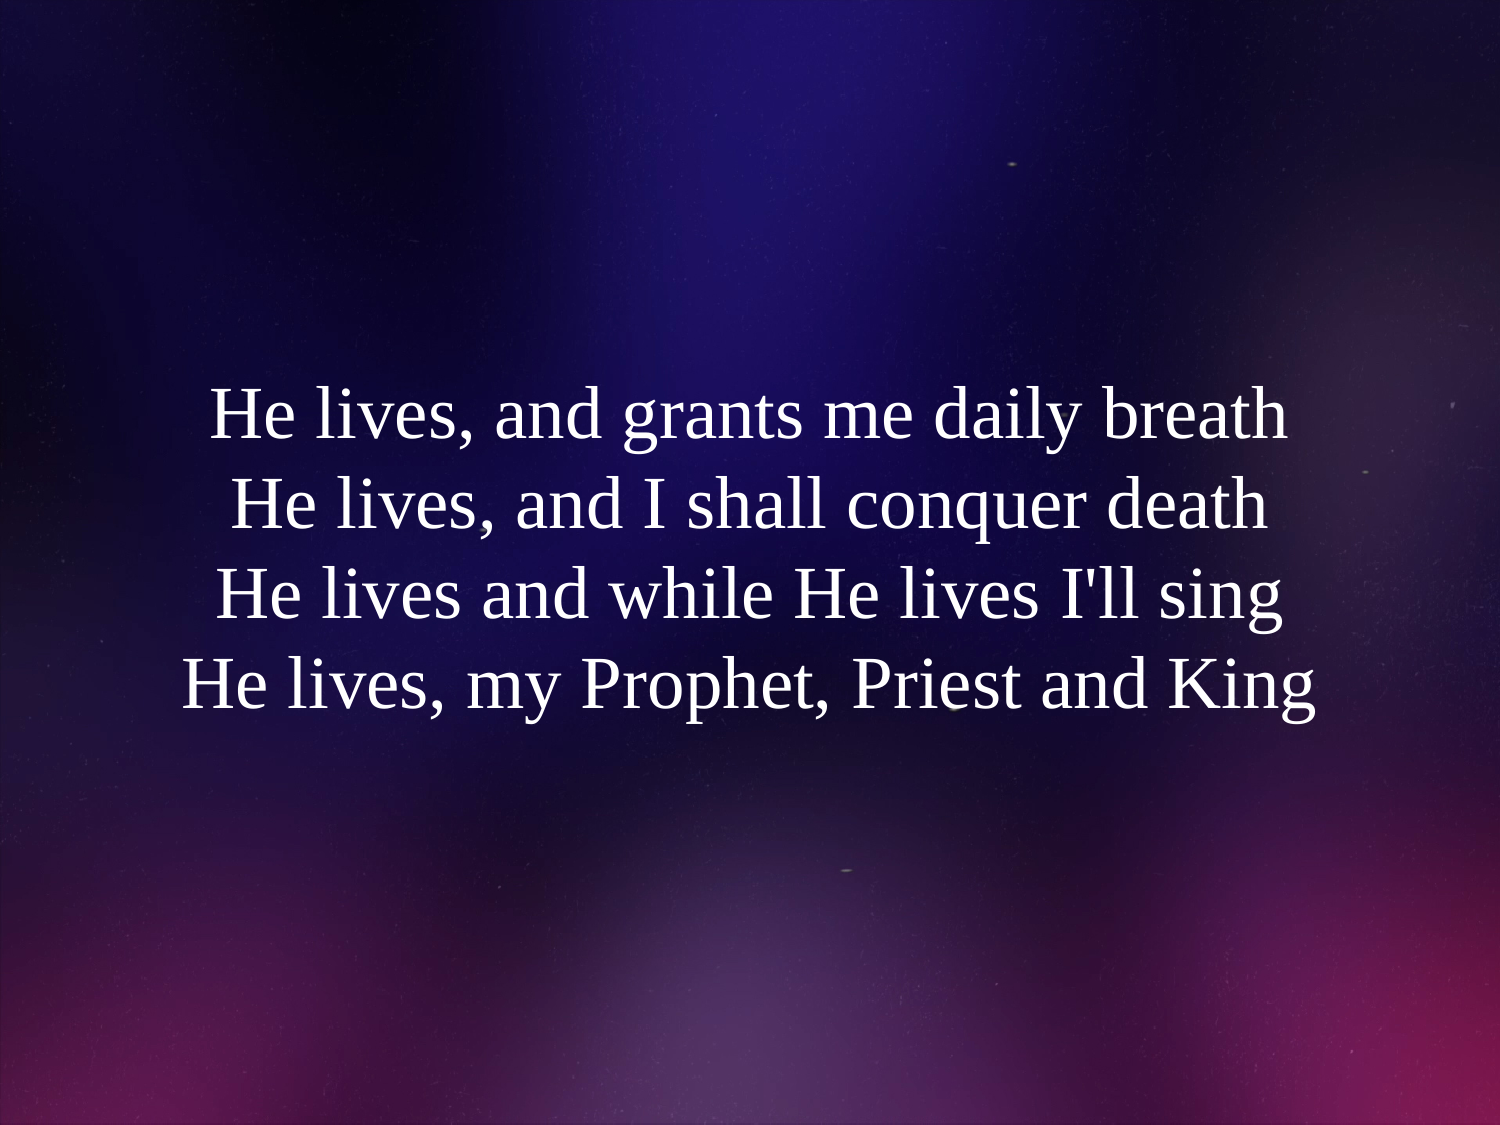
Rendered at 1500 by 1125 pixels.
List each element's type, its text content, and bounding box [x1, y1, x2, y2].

picture [0, 0, 1500, 1125]
title He lives, and grants me daily breath He lives, and I shall conquer death He lives and while He lives I'll sing He lives, my Prophet, Priest and King [112, 450, 1388, 638]
